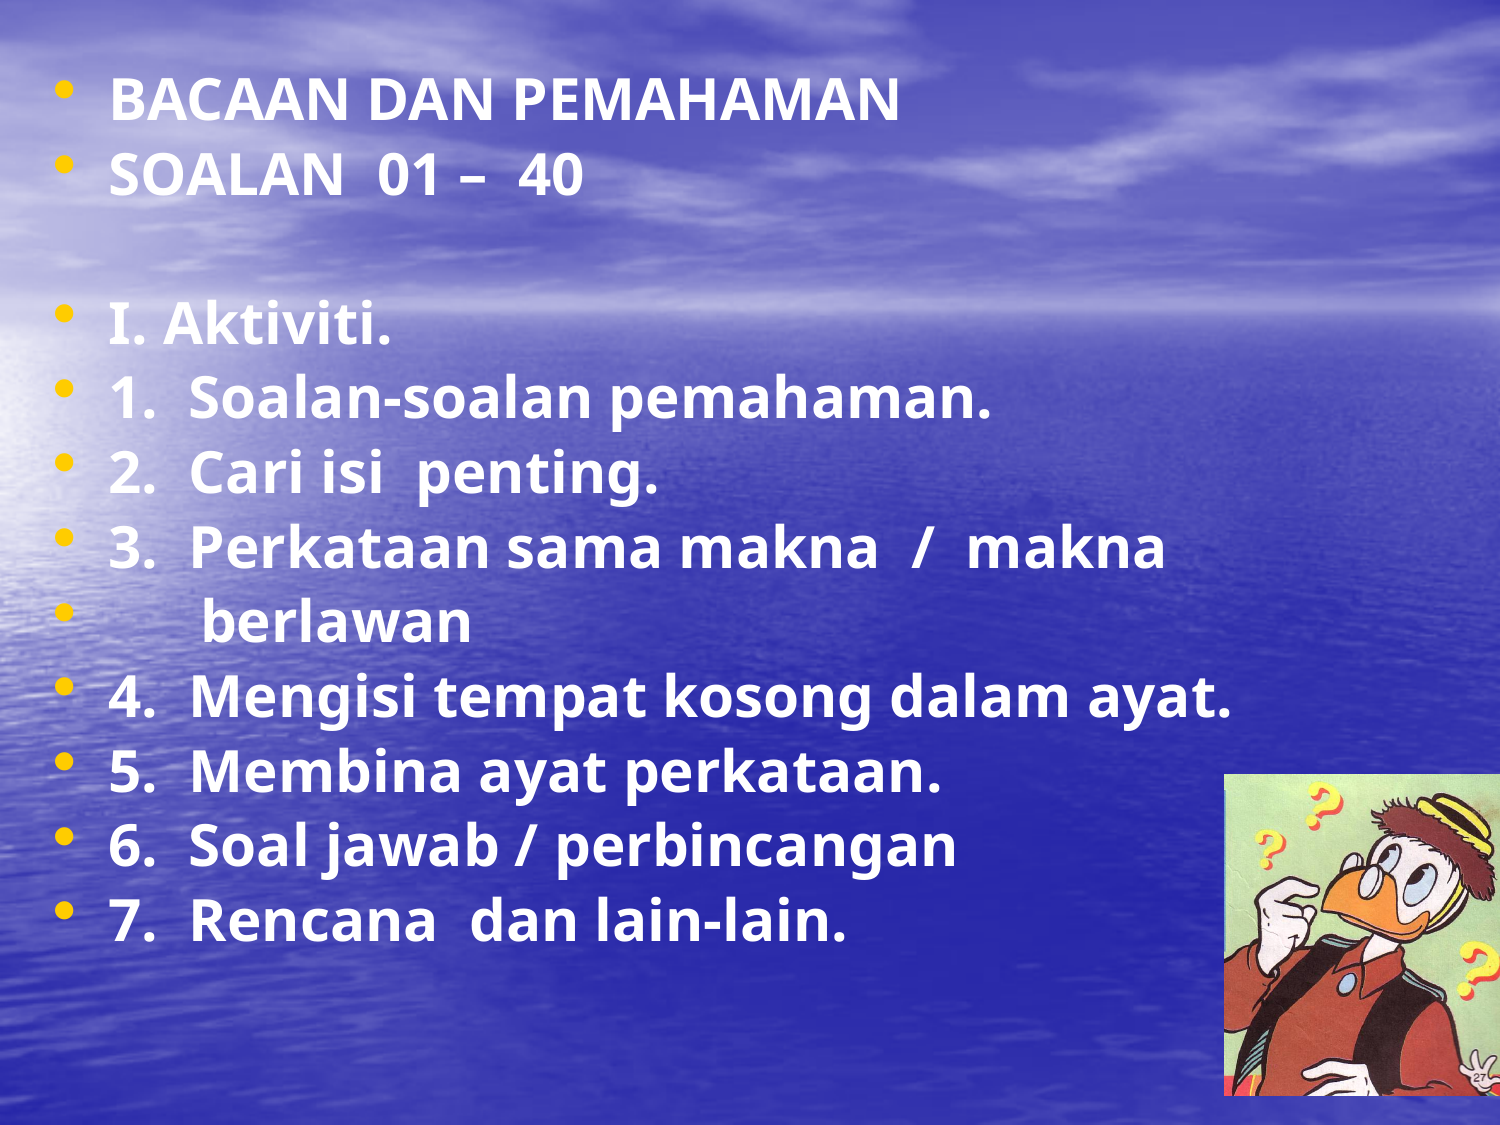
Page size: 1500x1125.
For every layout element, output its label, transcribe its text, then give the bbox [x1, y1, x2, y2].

picture [1224, 774, 1500, 1096]
list BACAAN DAN PEMAHAMAN SOALAN 01 – 40 I. Aktiviti. 1. Soalan-soalan pemahaman. 2. Cari isi penting. 3. Perkataan sama makna / makna berlawan 4. Mengisi tempat kosong dalam ayat. 5. Membina ayat perkataan. 6. Soal jawab / perbincangan 7. Rencana dan lain-lain. [37, 62, 1301, 776]
